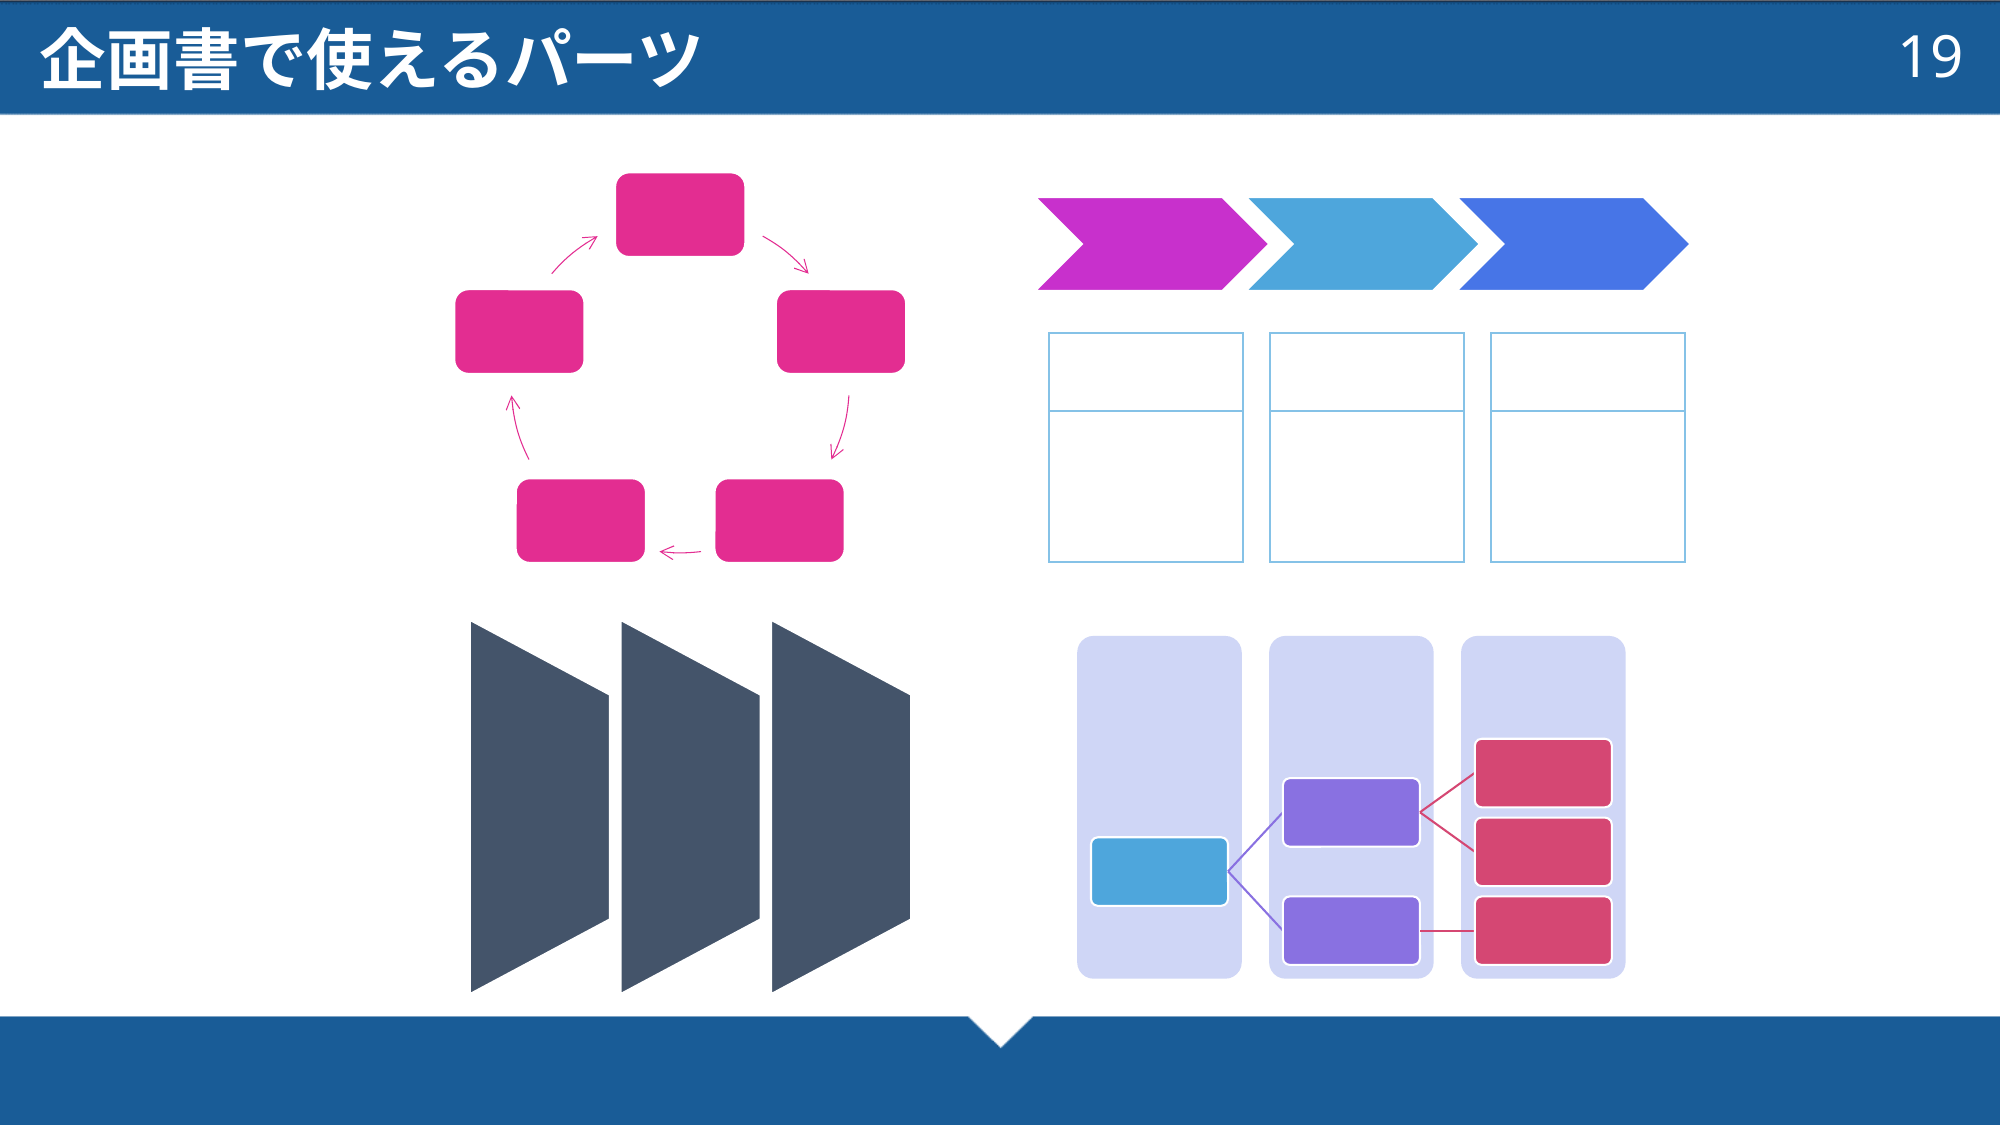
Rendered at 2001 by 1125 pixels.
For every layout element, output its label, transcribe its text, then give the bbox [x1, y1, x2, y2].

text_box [1035, 161, 1691, 327]
picture [0, 0, 2000, 1125]
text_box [1049, 333, 1685, 563]
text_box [435, 172, 925, 569]
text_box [1018, 635, 1685, 979]
slide_number 19 [1528, 28, 1979, 89]
text_box 企画書で使えるパーツ [25, 10, 720, 106]
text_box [469, 619, 912, 995]
